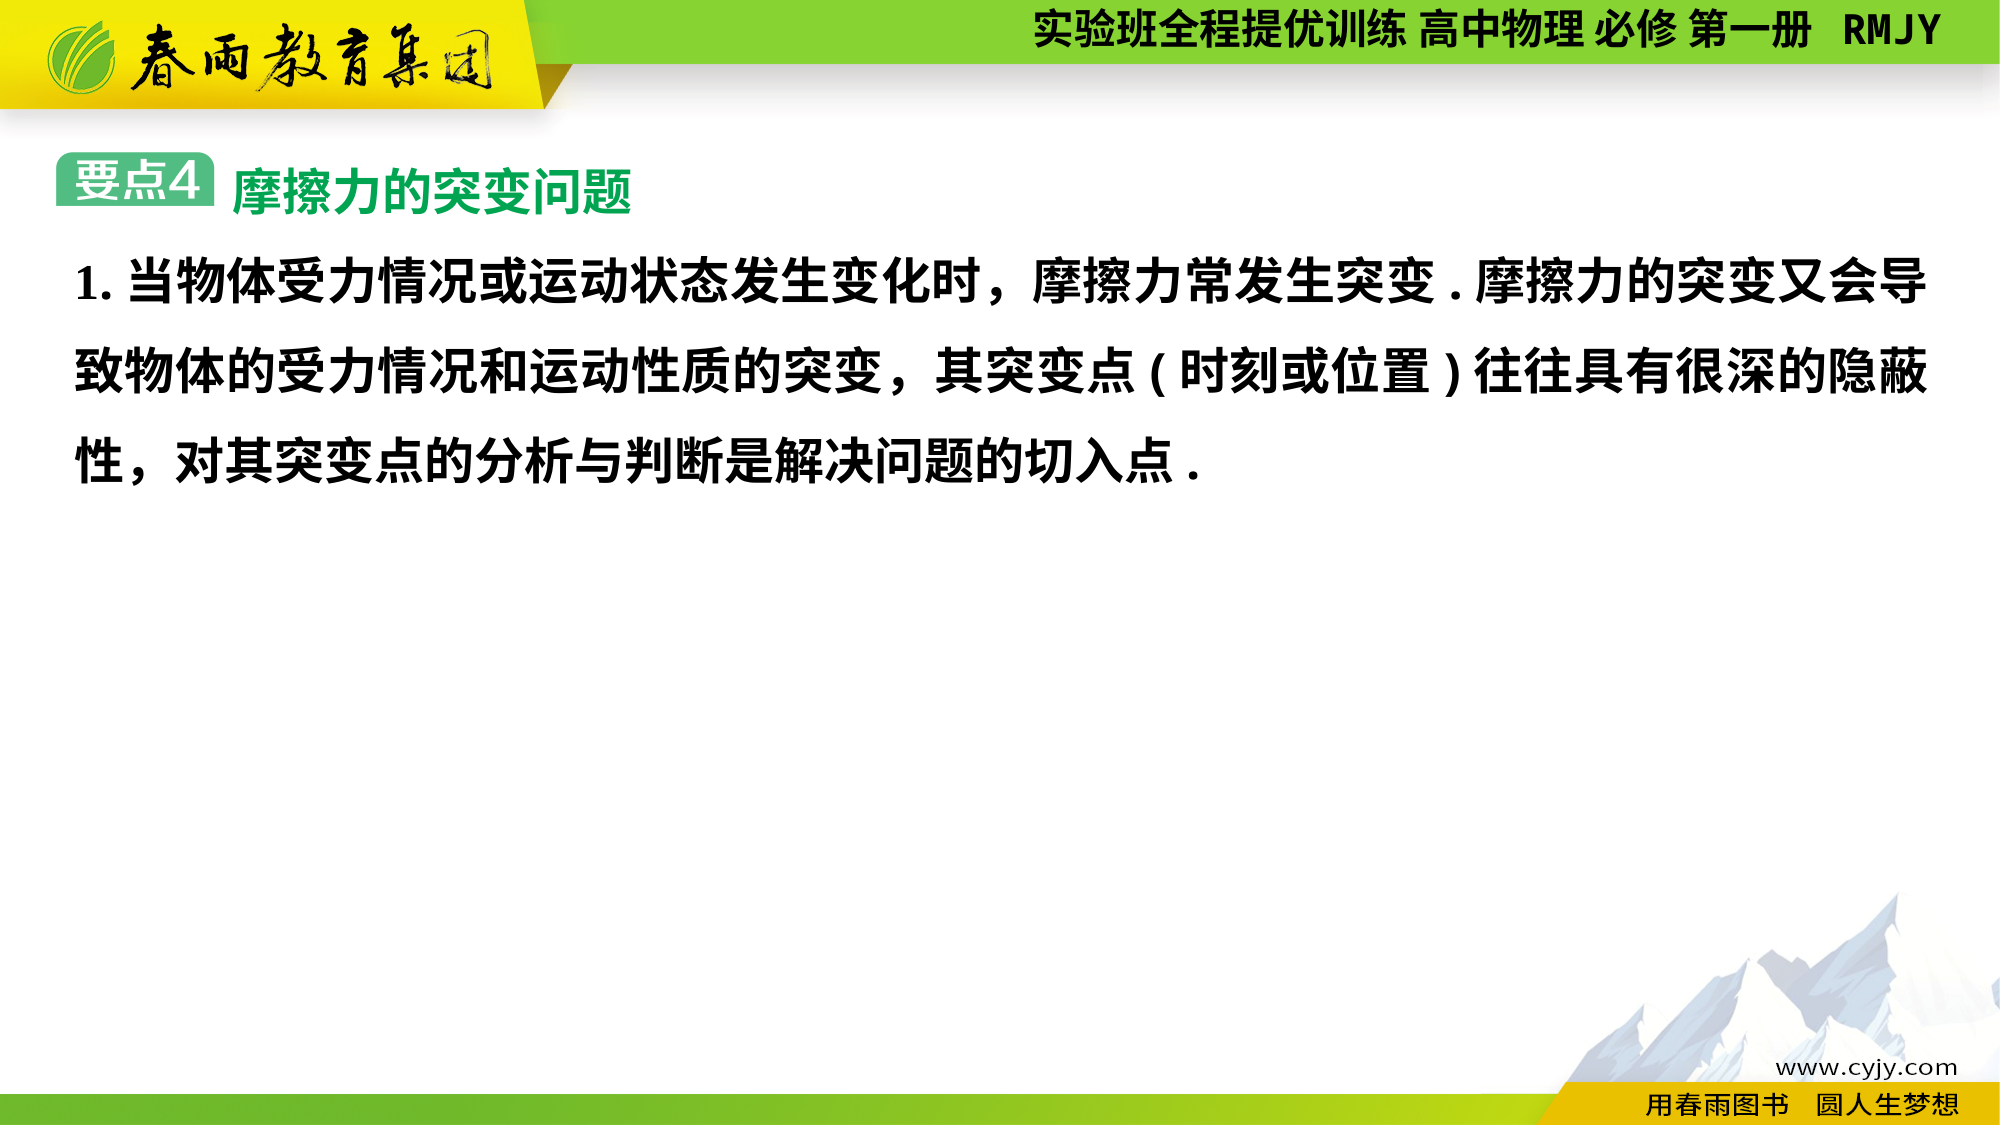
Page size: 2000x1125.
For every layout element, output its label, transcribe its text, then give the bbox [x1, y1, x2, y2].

picture [0, 0, 2000, 1125]
list 摩擦力的突变问题 1.当物体受力情况或运动状态发生变化时，摩擦力常发生突变.摩擦力的突变又会导致物体的受力情况和运动性质的突变，其突变点(时刻或位置)往往具有很深的隐蔽性，对其突变点的分析与判断是解决问题的切入点. [59, 122, 1944, 502]
